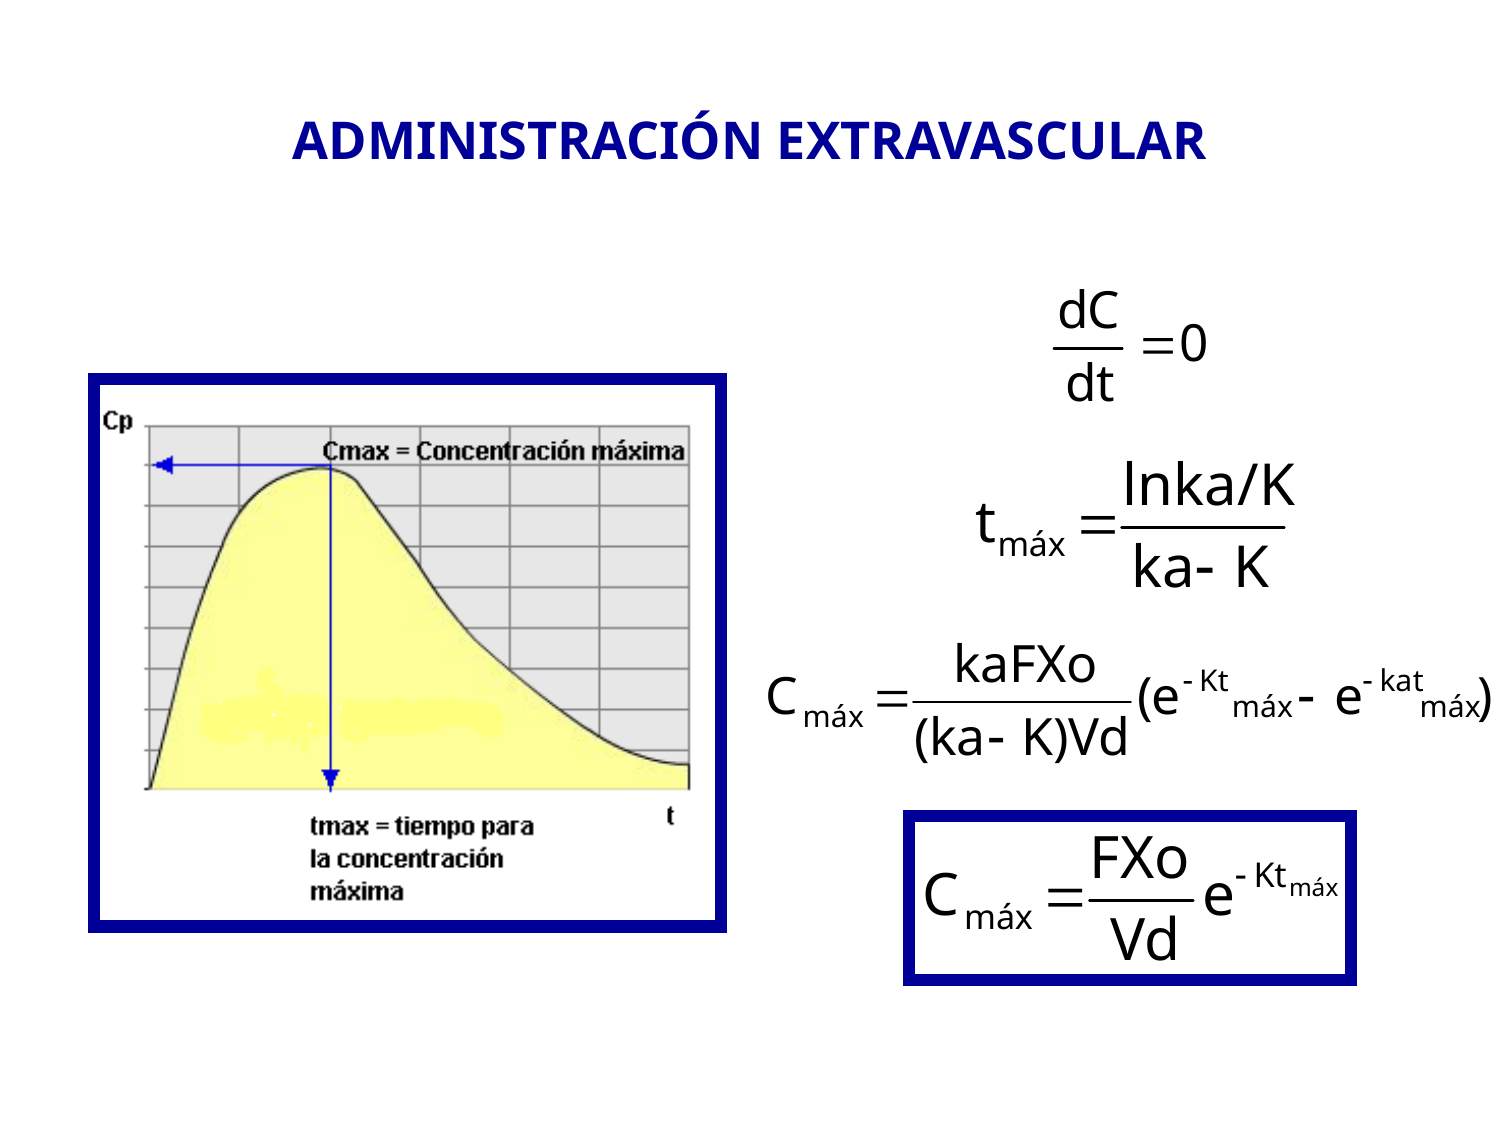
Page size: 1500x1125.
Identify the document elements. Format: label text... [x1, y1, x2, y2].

title ADMINISTRACIÓN EXTRAVASCULAR [74, 44, 1426, 233]
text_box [915, 822, 1345, 974]
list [100, 385, 715, 921]
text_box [1043, 278, 1217, 413]
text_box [965, 449, 1295, 601]
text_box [759, 633, 1500, 780]
